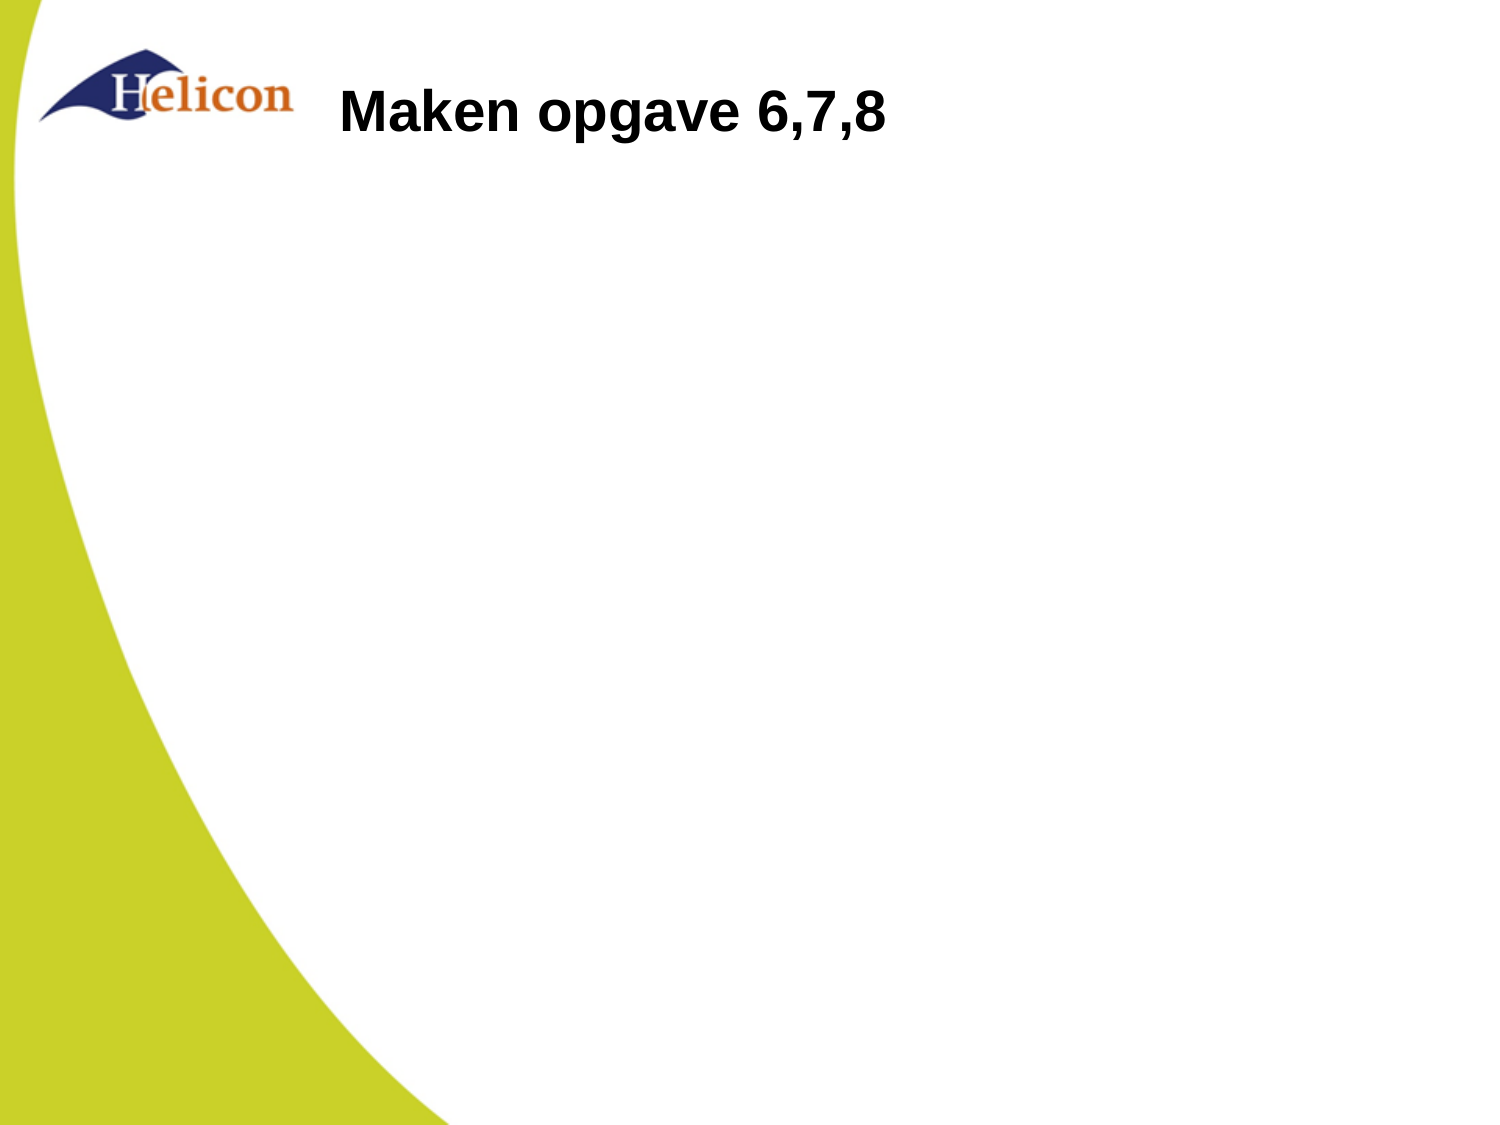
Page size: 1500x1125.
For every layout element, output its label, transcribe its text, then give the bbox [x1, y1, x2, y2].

picture [0, 0, 1500, 1125]
title Maken opgave 6,7,8 [324, 54, 1415, 161]
